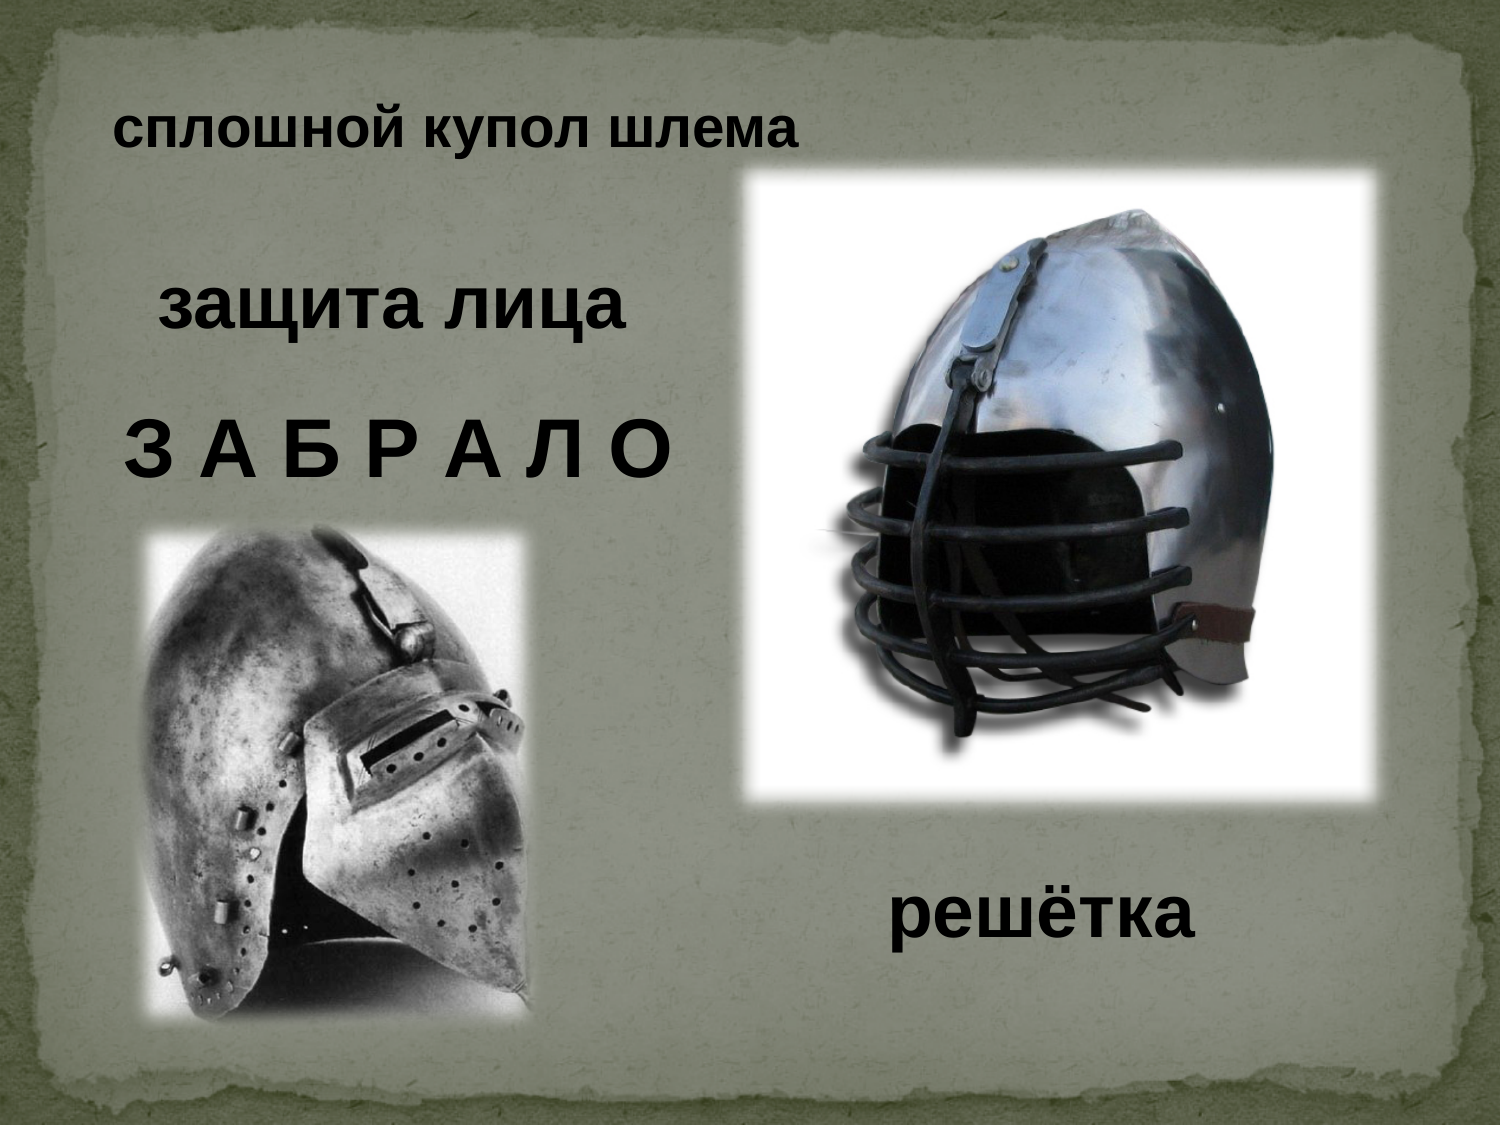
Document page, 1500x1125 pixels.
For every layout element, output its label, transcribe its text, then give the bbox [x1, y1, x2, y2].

text_box З А Б Р А Л О [108, 386, 689, 502]
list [729, 155, 1392, 818]
text_box решётка [872, 855, 1210, 961]
text_box сплошной купол шлема [97, 82, 814, 167]
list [131, 518, 541, 1033]
text_box защита лица [143, 246, 642, 351]
